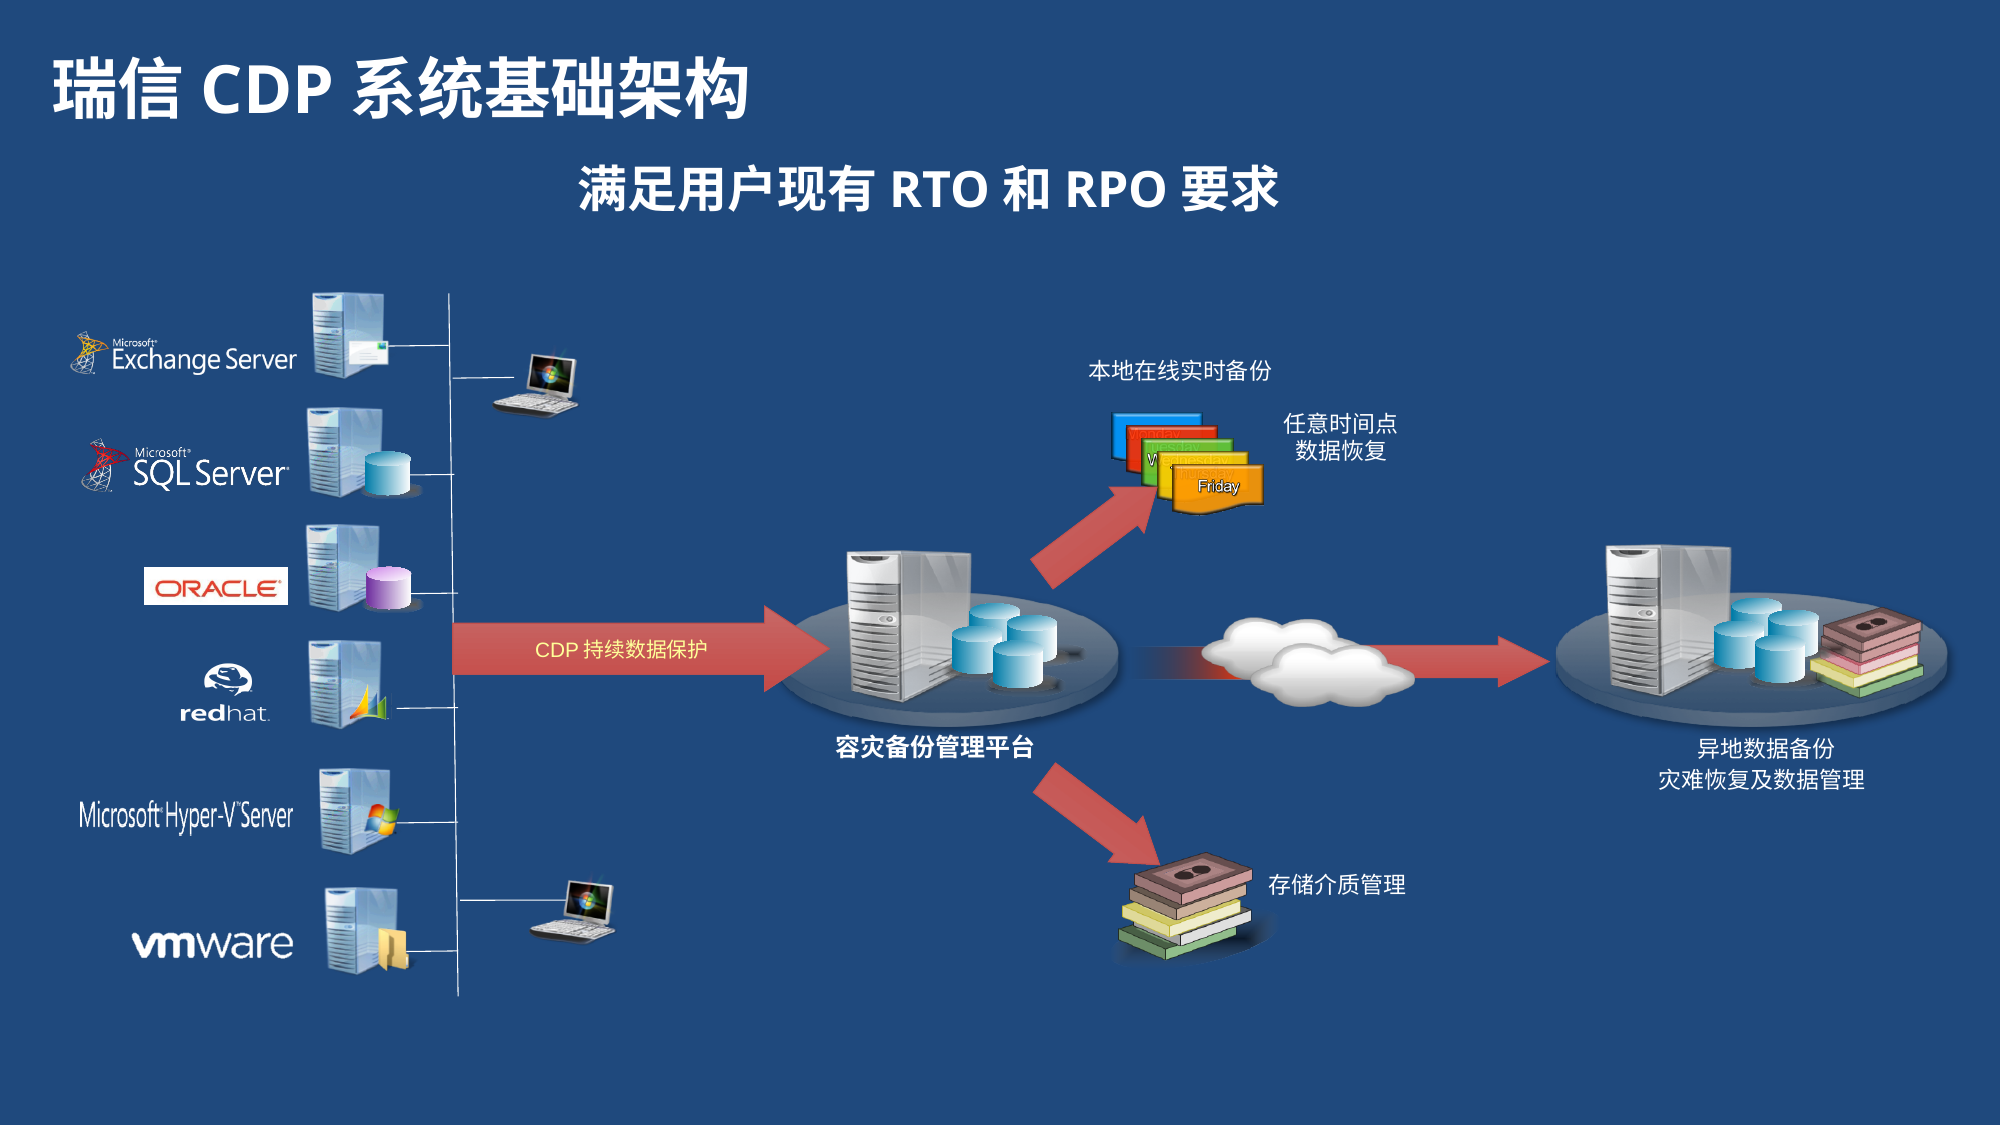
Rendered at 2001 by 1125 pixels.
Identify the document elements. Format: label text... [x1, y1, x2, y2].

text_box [1027, 348, 1415, 550]
text_box 满足用户现有RTO和RPO要求 [562, 149, 1549, 225]
picture [144, 567, 288, 605]
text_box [492, 345, 588, 438]
text_box 瑞信CDP系统基础架构 [36, 39, 878, 135]
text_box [80, 768, 413, 856]
picture [172, 649, 285, 740]
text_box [70, 292, 407, 380]
picture [128, 930, 298, 961]
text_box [1127, 544, 2000, 801]
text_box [283, 524, 424, 613]
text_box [81, 407, 424, 499]
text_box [529, 871, 625, 964]
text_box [1029, 792, 1422, 963]
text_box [452, 550, 1127, 770]
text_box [387, 293, 582, 997]
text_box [286, 640, 405, 730]
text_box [302, 887, 420, 976]
